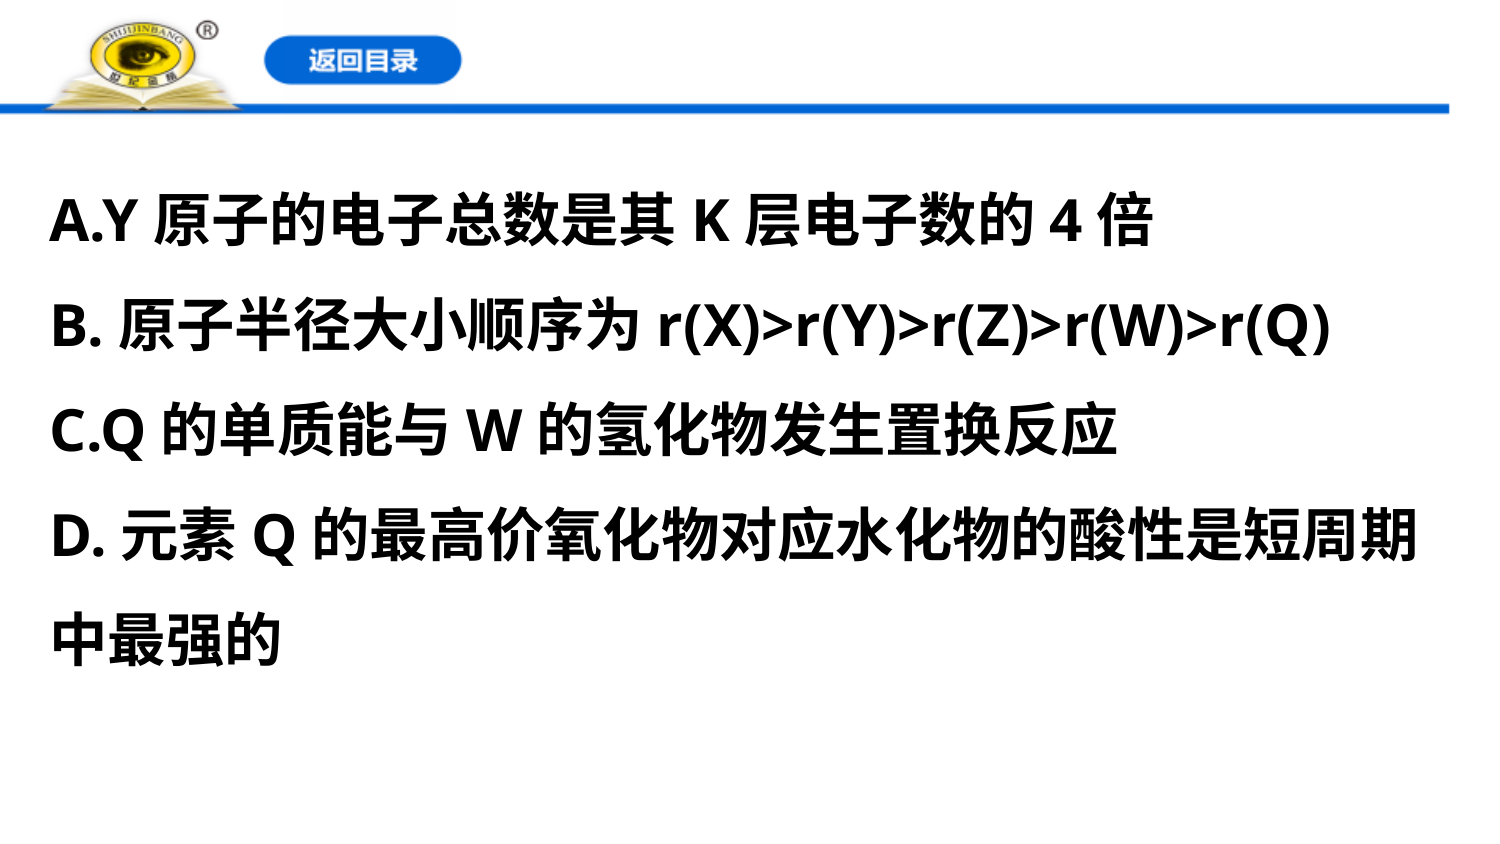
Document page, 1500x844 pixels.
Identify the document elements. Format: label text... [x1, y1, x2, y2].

picture [0, 0, 1500, 844]
text_box A.Y原子的电子总数是其K层电子数的4倍 B.原子半径大小顺序为r(X)>r(Y)>r(Z)>r(W)>r(Q) C.Q的单质能与W的氢化物发生置换反应 D.元素Q的最高价氧化物对应水化物的酸性是短周期中最强的 [34, 140, 1460, 681]
